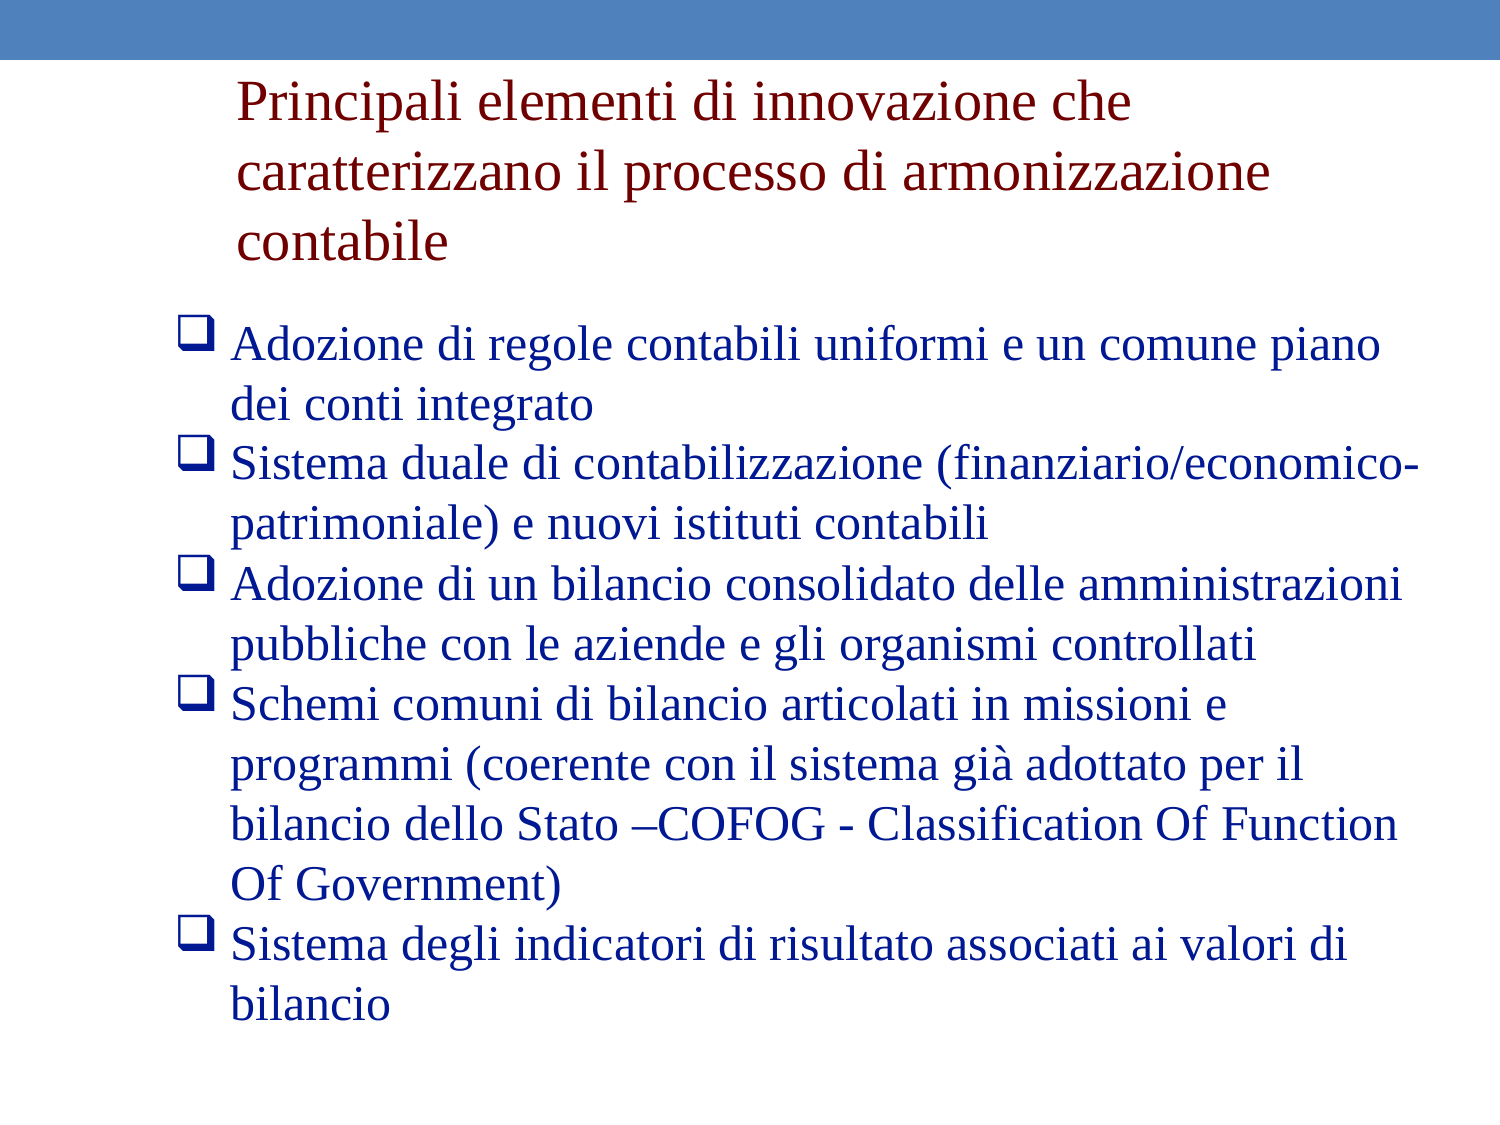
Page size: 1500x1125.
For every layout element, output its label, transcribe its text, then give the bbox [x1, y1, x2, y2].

text_box Adozione di regole contabili uniformi e un comune piano dei conti integrato Sistema duale di contabilizzazione (finanziario/economico-patrimoniale) e nuovi istituti contabili Adozione di un bilancio consolidato delle amministrazioni pubbliche con le aziende e gli organismi controllati Schemi comuni di bilancio articolati in missioni e programmi (coerente con il sistema già adottato per il bilancio dello Stato –COFOG - Classification Of Function Of Government) Sistema degli indicatori di risultato associati ai valori di bilancio [159, 302, 1453, 1125]
text_box Principali elementi di innovazione che caratterizzano il processo di armonizzazione contabile [221, 54, 1391, 280]
